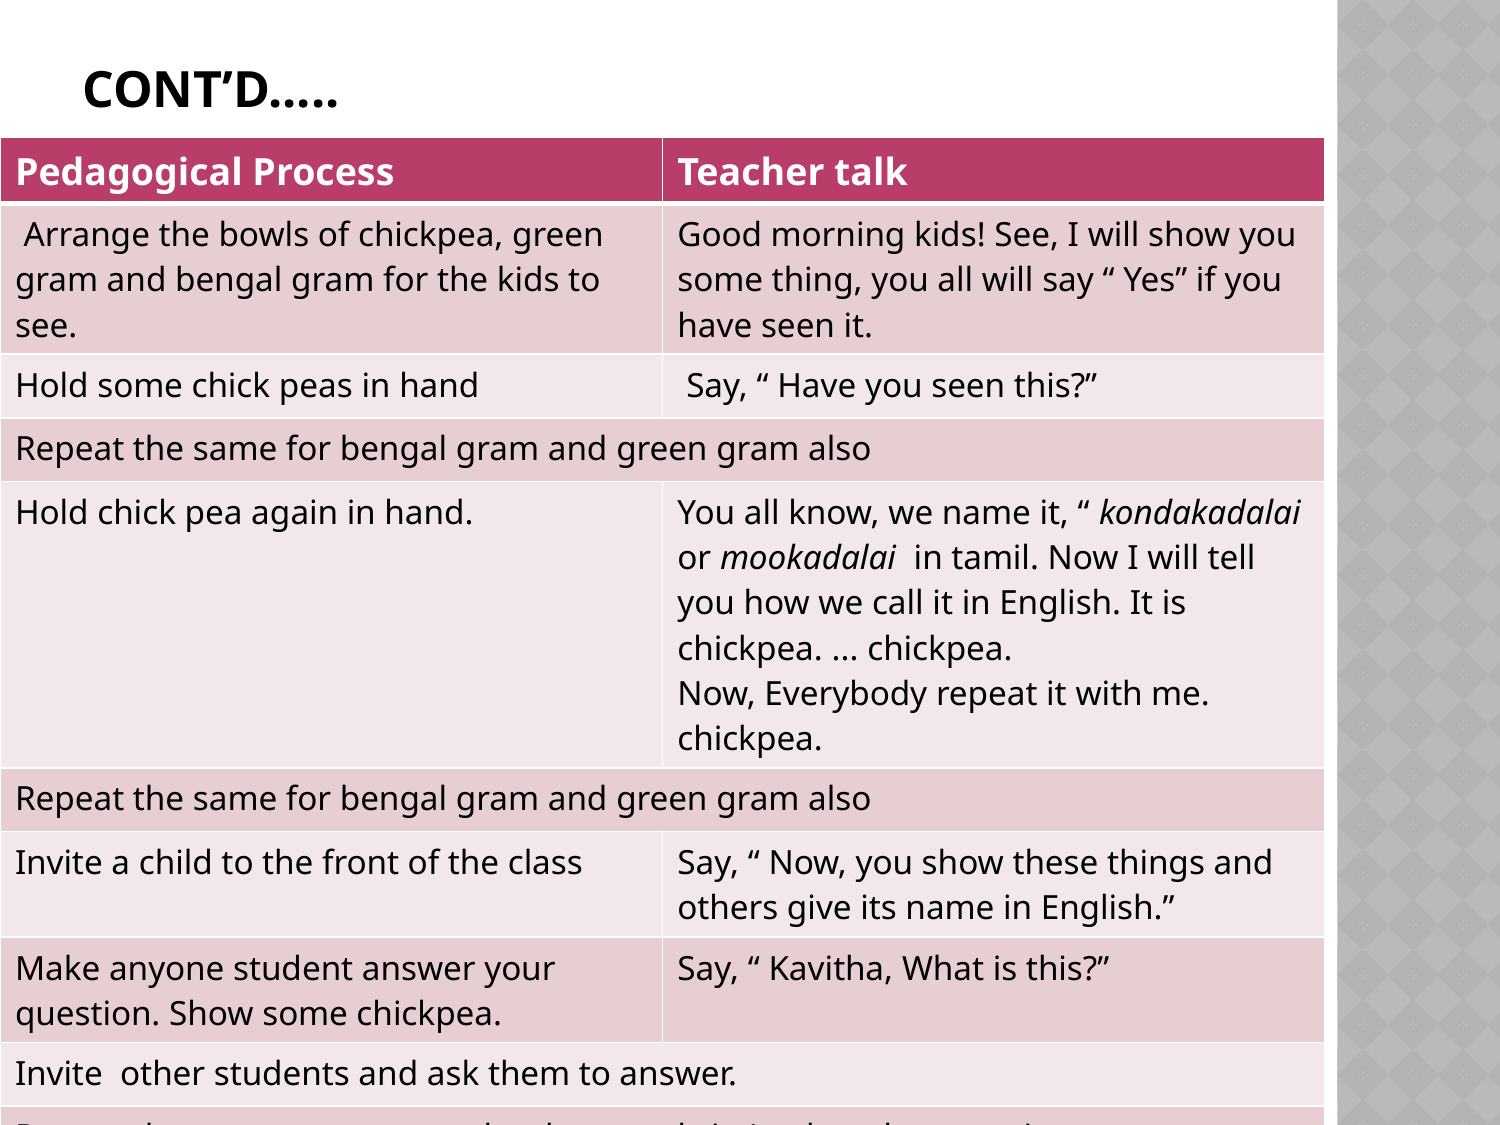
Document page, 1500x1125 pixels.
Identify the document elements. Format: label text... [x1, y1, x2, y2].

table_header Teacher talk [663, 138, 1324, 201]
table_cell Hold chick pea again in hand. [1, 482, 662, 767]
table_cell Invite other students and ask them to answer. [1, 1043, 1324, 1105]
table_cell Repeat the same steps to teach other words in Look and say section. [1, 1107, 1324, 1125]
table_cell Repeat the same for bengal gram and green gram also [1, 769, 1324, 831]
table_cell Say, “ Have you seen this?” [663, 355, 1324, 417]
table_cell Make anyone student answer your question. Show some chickpea. [1, 938, 662, 1042]
table_cell Say, “ Kavitha, What is this?” [663, 938, 1324, 1042]
table_cell Repeat the same for bengal gram and green gram also [1, 419, 1324, 481]
table_cell Arrange the bowls of chickpea, green gram and bengal gram for the kids to see. [1, 206, 662, 353]
table_cell You all know, we name it, “ kondakadalai or mookadalai in tamil. Now I will tell you how we call it in English. It is chickpea. ... chickpea. Now, Everybody repeat it with me. chickpea. [663, 482, 1324, 767]
table_cell Say, “ Now, you show these things and others give its name in English.” [663, 832, 1324, 936]
table_cell Good morning kids! See, I will show you some thing, you all will say “ Yes” if you have seen it. [663, 206, 1324, 353]
title Cont’d..... [75, 37, 1043, 118]
table_header Pedagogical Process [1, 138, 662, 201]
table_cell Invite a child to the front of the class [1, 832, 662, 936]
table_cell Hold some chick peas in hand [1, 355, 662, 417]
